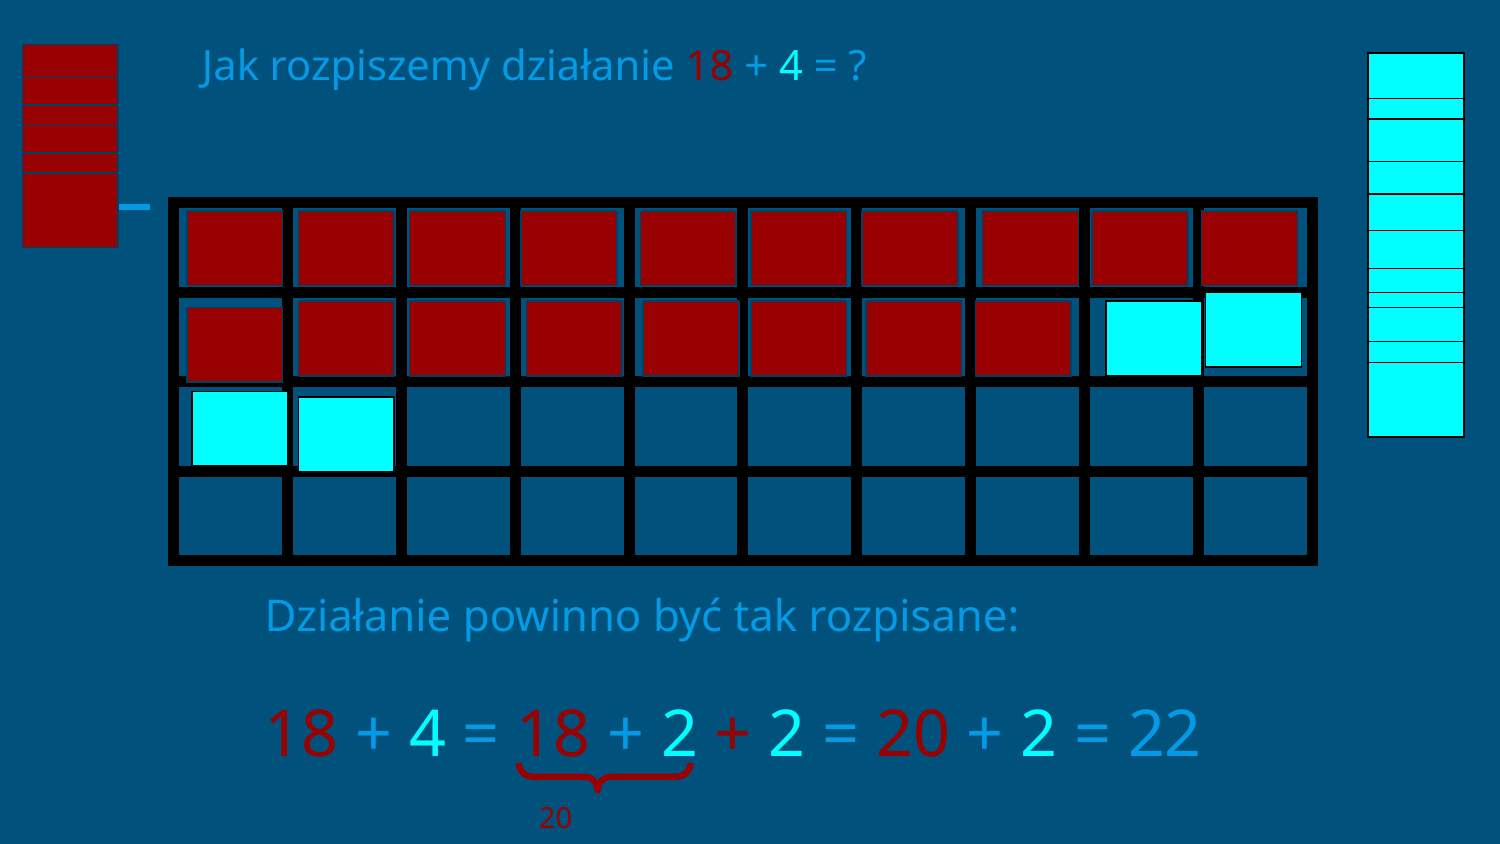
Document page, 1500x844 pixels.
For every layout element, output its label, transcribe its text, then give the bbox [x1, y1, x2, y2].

table_cell [976, 298, 1079, 376]
text_box [1367, 307, 1464, 341]
table_cell [748, 298, 851, 376]
table_cell [407, 298, 510, 376]
text_box [1367, 98, 1464, 119]
text_box [22, 152, 119, 172]
text_box [1367, 362, 1464, 438]
text_box [1367, 292, 1464, 307]
text_box [191, 391, 288, 467]
table_cell [1090, 298, 1193, 376]
table_header [293, 208, 396, 287]
text_box [862, 211, 959, 286]
table_cell [293, 477, 396, 555]
table_header [407, 208, 510, 287]
text_box [1205, 292, 1302, 368]
table_cell [1090, 387, 1193, 466]
text_box Działanie powinno być tak rozpisane: 18 + 4 = 18 + 2 + 2 = 20 + 2 = 22 20 [249, 572, 1266, 829]
text_box [298, 211, 395, 286]
text_box [1092, 211, 1188, 286]
table_cell [293, 387, 396, 466]
text_box [298, 396, 395, 472]
table_cell [179, 477, 282, 555]
text_box [186, 211, 283, 286]
text_box [975, 301, 1072, 376]
text_box [1367, 119, 1464, 161]
text_box [22, 104, 119, 125]
text_box [1367, 230, 1464, 268]
table_cell [1204, 477, 1307, 555]
table_cell [976, 477, 1079, 555]
text_box [22, 44, 119, 77]
table_cell [179, 387, 282, 466]
table_header [862, 208, 965, 287]
text_box [1367, 53, 1464, 98]
text_box [22, 77, 119, 104]
table_cell [1204, 298, 1307, 376]
text_box [982, 211, 1079, 286]
table_header [521, 208, 624, 287]
text_box [750, 301, 847, 376]
table_cell [862, 387, 965, 466]
table_header [1204, 208, 1307, 287]
text_box [409, 301, 506, 376]
table_cell [635, 387, 737, 466]
table_header [1090, 208, 1193, 287]
text_box [640, 211, 737, 286]
text_box [750, 211, 847, 286]
text_box [518, 762, 691, 791]
table_cell [293, 298, 396, 376]
text_box [865, 301, 962, 376]
text_box [409, 211, 506, 286]
table_header [748, 208, 851, 287]
table_cell [407, 387, 510, 466]
table_cell [407, 477, 510, 555]
table_cell [521, 298, 624, 376]
text_box [1367, 341, 1464, 362]
table_cell [1090, 477, 1193, 555]
text_box [521, 211, 617, 286]
text_box [186, 307, 283, 382]
table_header [179, 208, 282, 287]
text_box [526, 301, 623, 376]
text_box [1367, 161, 1464, 193]
table_cell [748, 387, 851, 466]
text_box [1201, 211, 1298, 286]
table_cell [635, 298, 737, 376]
text_box [22, 125, 119, 152]
table_cell [748, 477, 851, 555]
table_cell [521, 477, 624, 555]
text_box [1367, 268, 1464, 292]
table_cell [976, 387, 1079, 466]
table_cell [179, 298, 282, 376]
text_box [1367, 193, 1464, 230]
text_box [22, 172, 119, 248]
text_box [643, 301, 739, 376]
text_box Jak rozpiszemy działanie 18 + 4 = ? [186, 23, 1300, 105]
text_box [298, 301, 395, 376]
table_cell [1204, 387, 1307, 466]
table_cell [635, 477, 737, 555]
table_cell [862, 477, 965, 555]
text_box [1105, 301, 1202, 376]
table_header [976, 208, 1079, 287]
table_cell [862, 298, 965, 376]
table_cell [521, 387, 624, 466]
table_header [635, 208, 737, 287]
